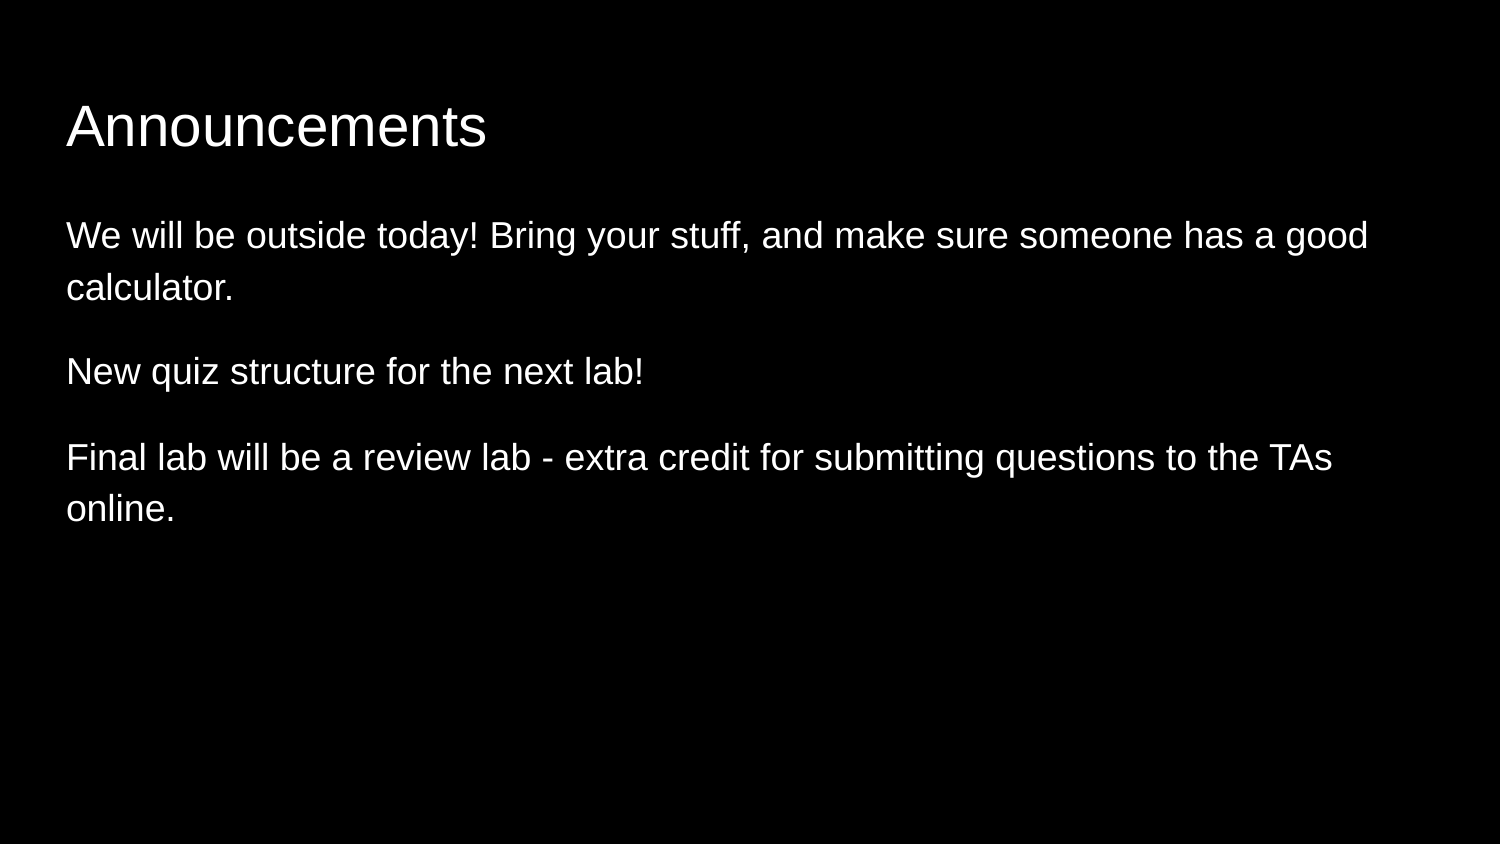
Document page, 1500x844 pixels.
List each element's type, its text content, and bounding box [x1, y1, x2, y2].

list We will be outside today! Bring your stuff, and make sure someone has a good calculator. New quiz structure for the next lab! Final lab will be a review lab - extra credit for submitting questions to the TAs online. [51, 189, 1449, 750]
title Announcements [51, 72, 1449, 167]
